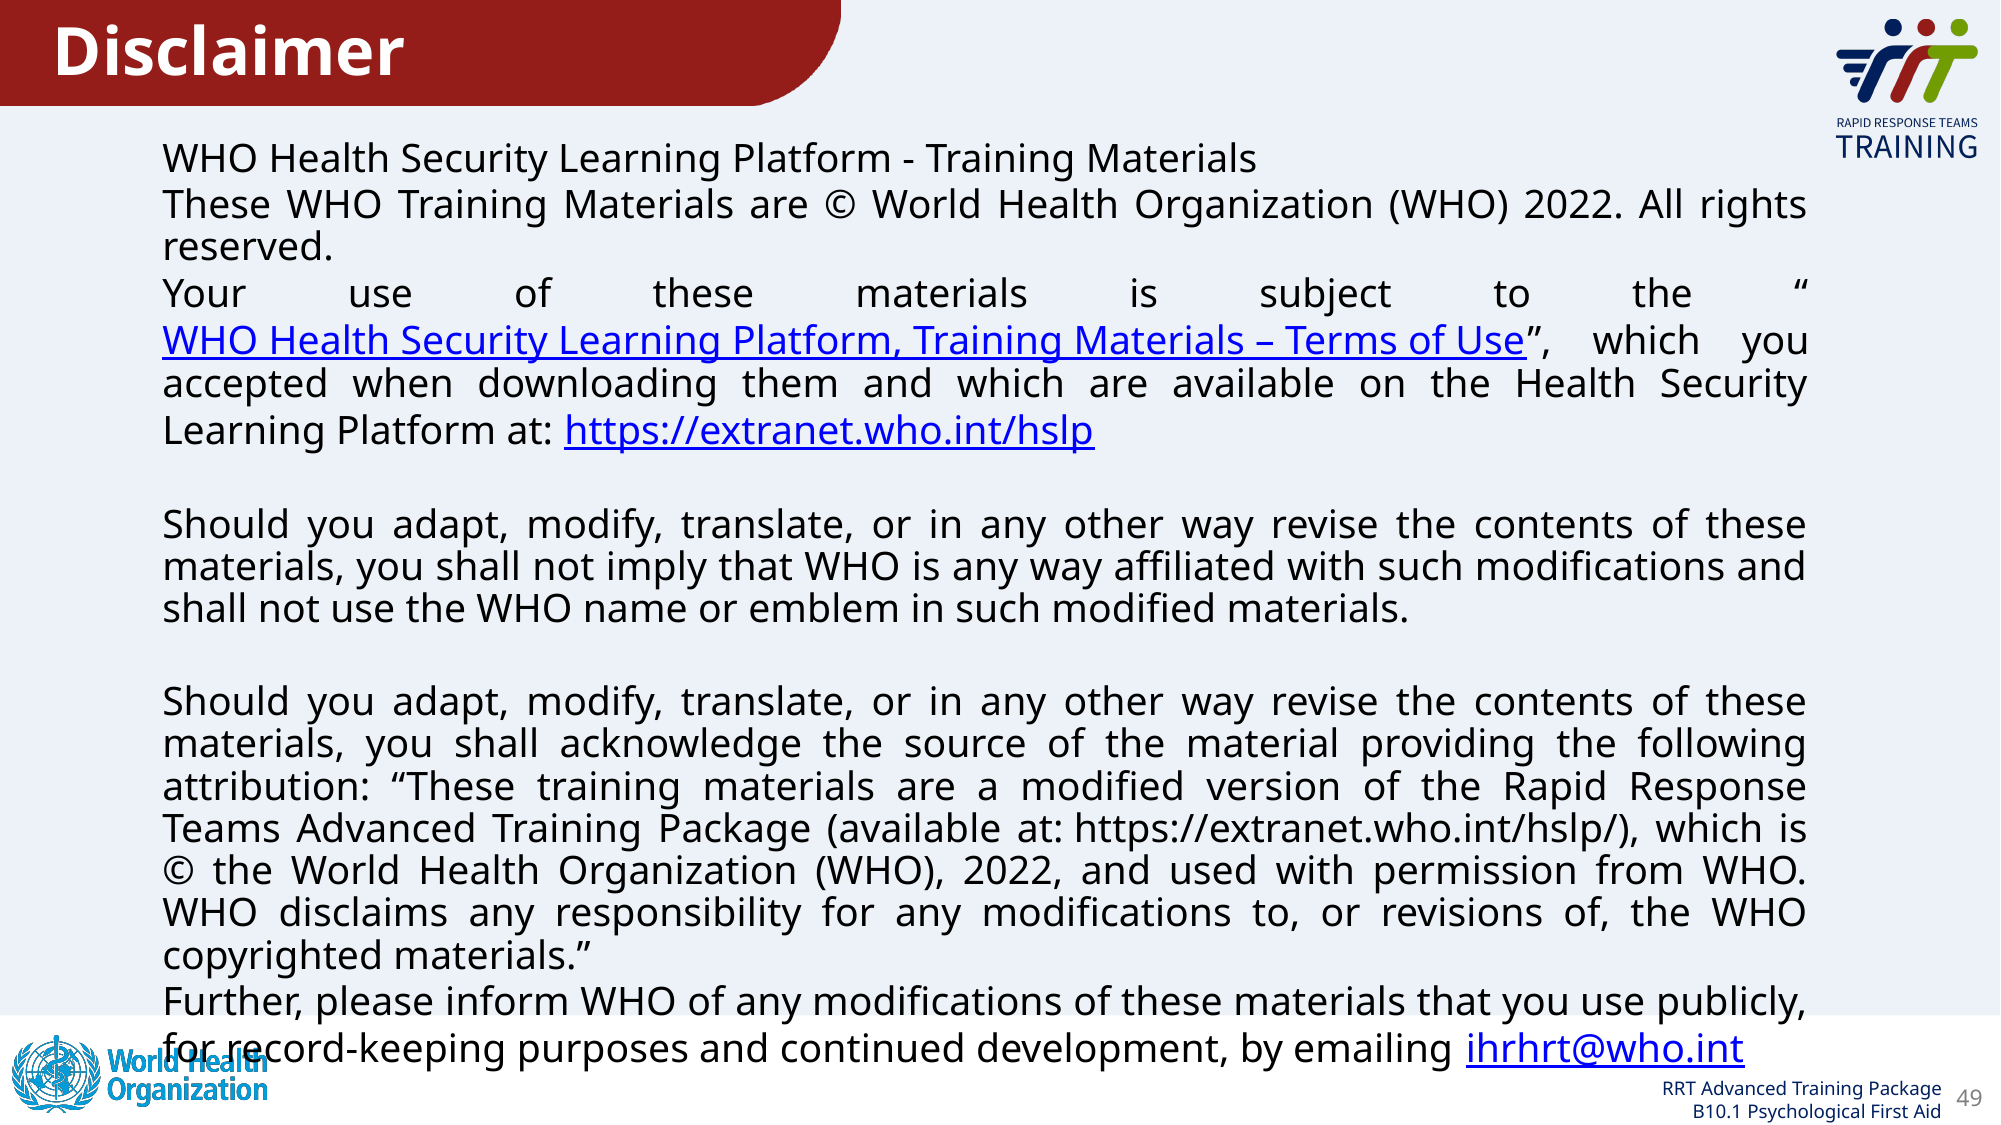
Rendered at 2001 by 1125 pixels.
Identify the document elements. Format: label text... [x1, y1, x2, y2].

picture [59, 1035, 267, 1113]
picture [40, 1062, 47, 1070]
picture [30, 1083, 37, 1091]
picture [12, 1035, 54, 1068]
picture [1835, 19, 1978, 167]
picture [24, 1054, 36, 1087]
picture [34, 1054, 43, 1078]
picture [50, 1108, 62, 1113]
picture [0, 0, 841, 106]
list WHO Health Security Learning Platform - Training Materials These WHO Training Materials are © World Health Organization (WHO) 2022. All rights reserved. Your use of these materials is subject to the “WHO Health Security Learning Platform, Training Materials – Terms of Use”, which you accepted when downloading them and which are available on the Health Security Learning Platform at: https://extranet.who.int/hslp Should you adapt, modify, translate, or in any other way revise the contents of these materials, you shall not imply that WHO is any way affiliated with such modifications and shall not use the WHO name or emblem in such modified materials. Should you adapt, modify, translate, or in any other way revise the contents of these materials, you shall acknowledge the source of the material providing the following attribution: “These training materials are a modified version of the Rapid Response Teams Advanced Training Package (available at: https://extranet.who.int/hslp/), which is © the World Health Organization (WHO), 2022, and used with permission from WHO. WHO disclaims any responsibility for any modifications to, or revisions of, the WHO copyrighted materials.” Further, please inform WHO of any modifications of these materials that you use publicly, for record-keeping purposes and continued development, by emailing ihrhrt@who.int [161, 137, 1811, 993]
picture [36, 1088, 78, 1105]
picture [12, 1083, 48, 1113]
picture [22, 1062, 26, 1077]
picture [71, 1053, 90, 1091]
picture [46, 1056, 54, 1062]
